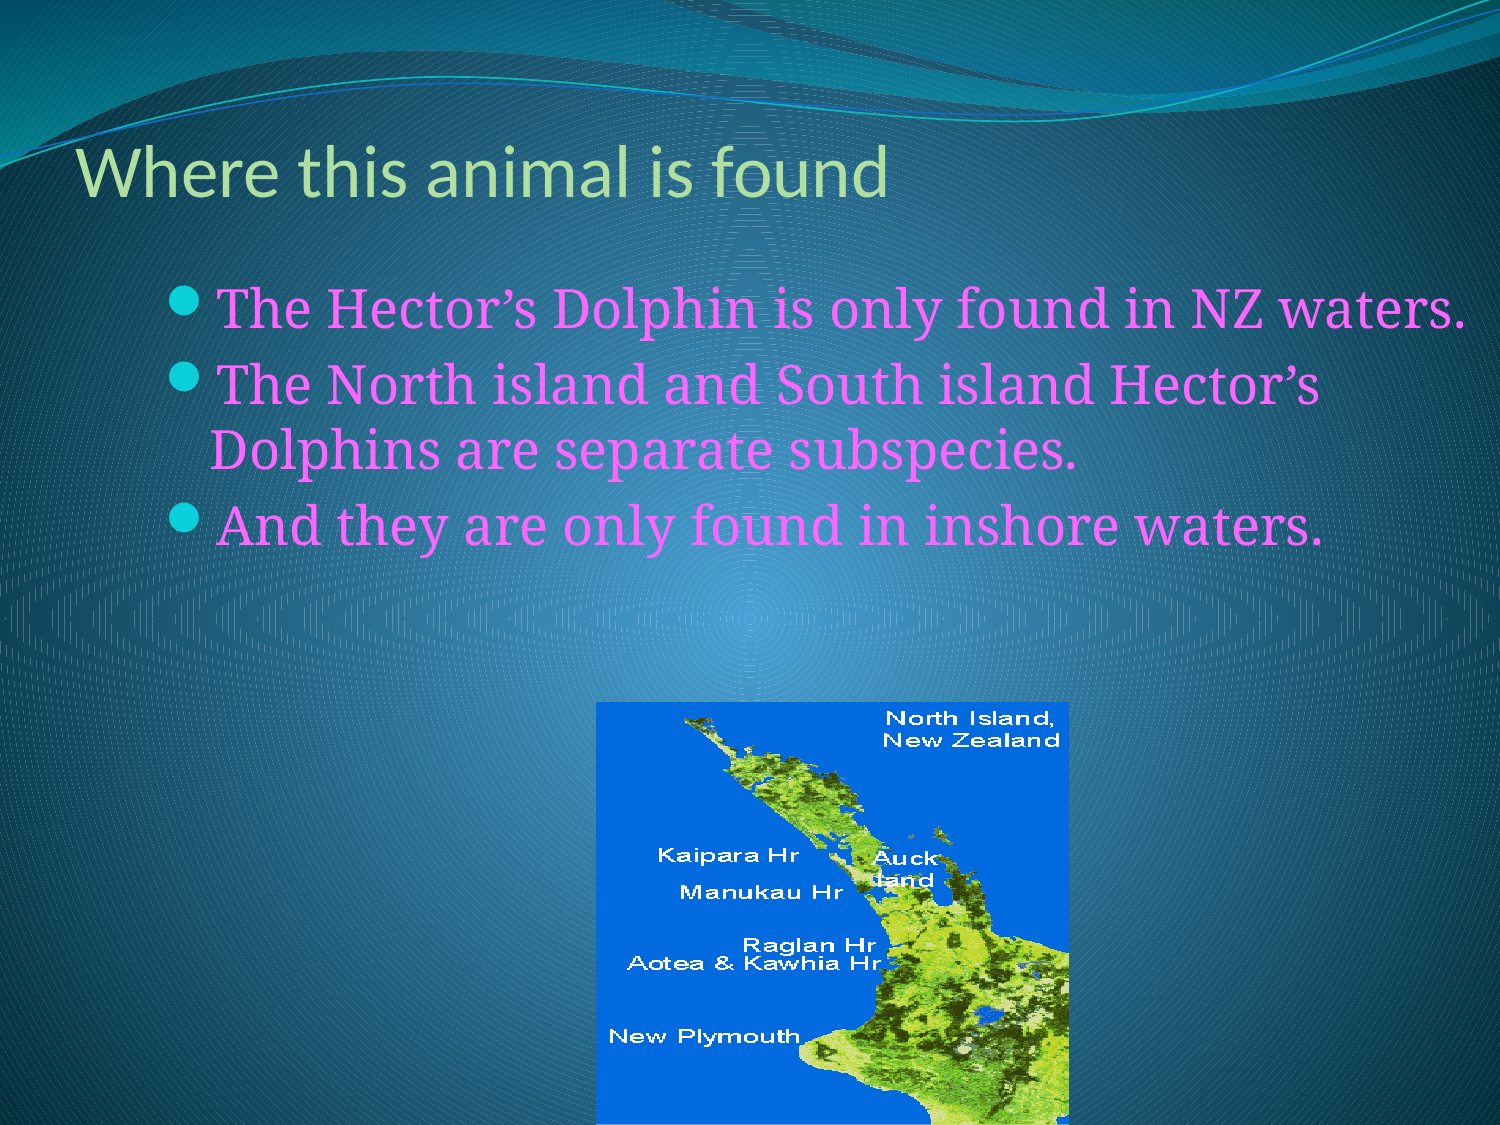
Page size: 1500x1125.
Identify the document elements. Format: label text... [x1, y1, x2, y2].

title Where this animal is found [75, 115, 1425, 303]
picture [596, 702, 1070, 1125]
list The Hector’s Dolphin is only found in NZ waters. The North island and South island Hector’s Dolphins are separate subspecies. And they are only found in inshore waters. [150, 267, 1500, 1010]
